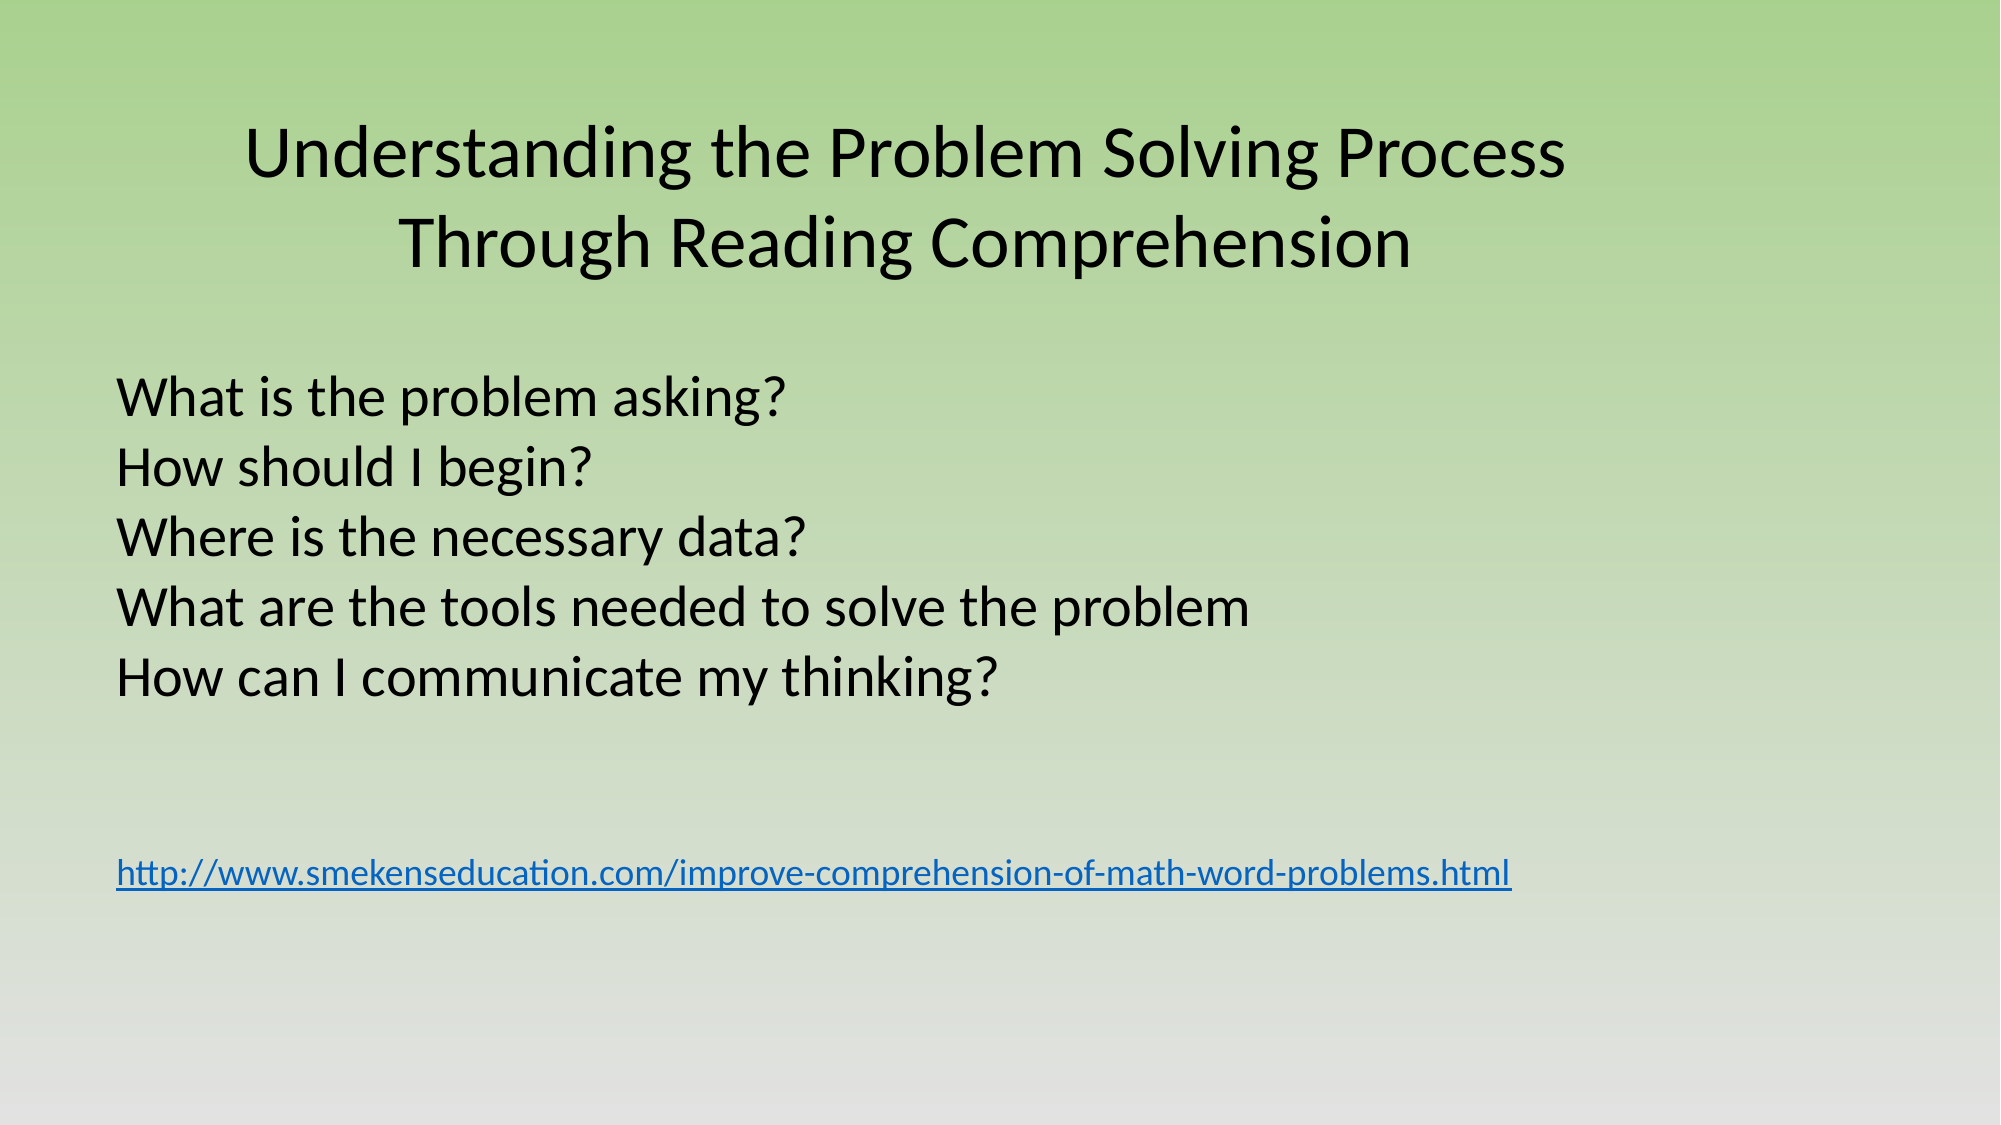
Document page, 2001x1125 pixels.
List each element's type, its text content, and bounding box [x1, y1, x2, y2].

text_box Understanding the Problem Solving Process Through Reading Comprehension [181, 95, 1631, 280]
text_box What is the problem asking? How should I begin? Where is the necessary data? What are the tools needed to solve the problem How can I communicate my thinking? http://www.smekenseducation.com/improve-comprehension-of-math-word-problems.html [101, 280, 1710, 1041]
